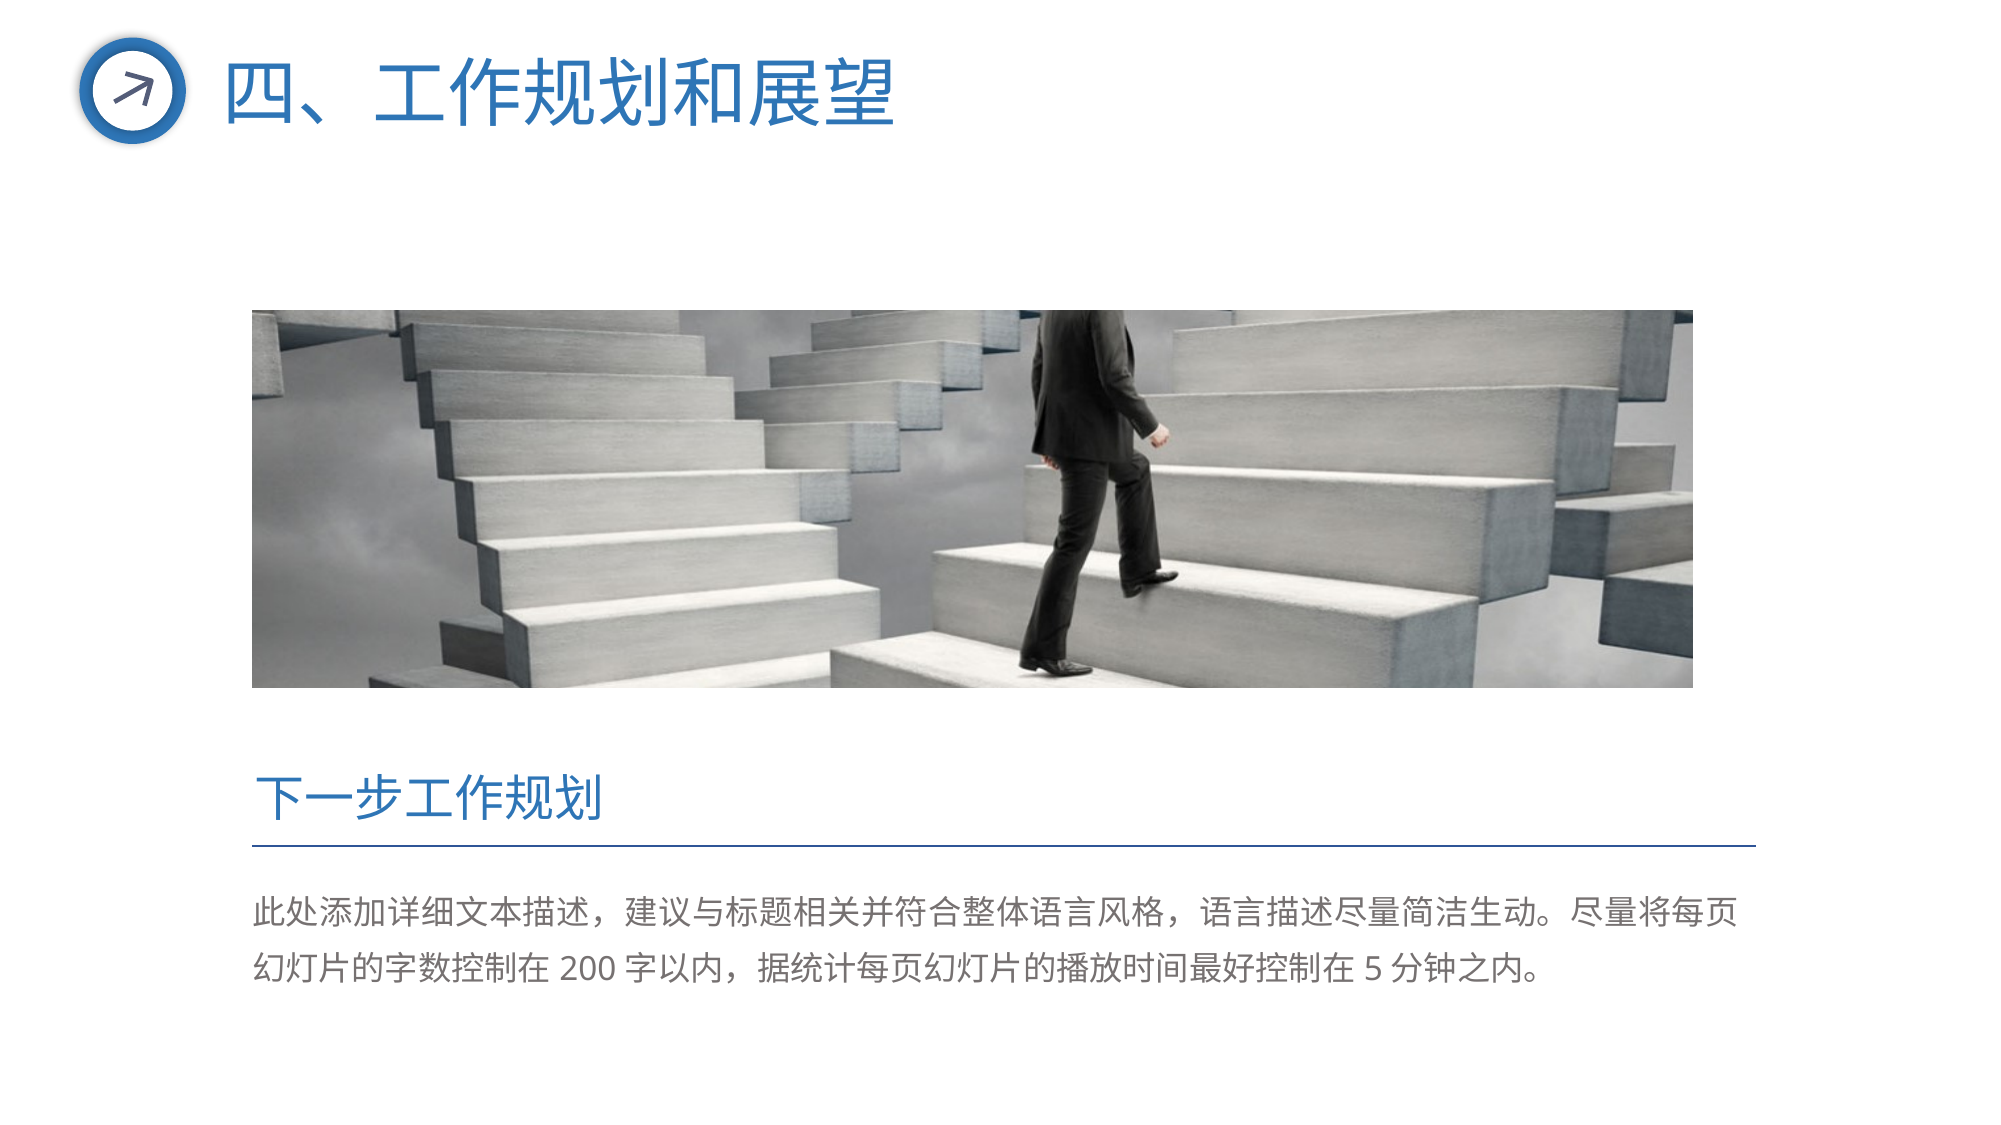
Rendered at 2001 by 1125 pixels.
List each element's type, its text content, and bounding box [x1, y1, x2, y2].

picture [252, 310, 1693, 688]
text_box 四、工作规划和展望 [207, 37, 1060, 143]
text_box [79, 37, 186, 144]
text_box 此处添加详细文本描述，建议与标题相关并符合整体语言风格，语言描述尽量简洁生动。尽量将每页幻灯片的字数控制在200字以内，据统计每页幻灯片的播放时间最好控制在5分钟之内。 [237, 867, 1756, 995]
text_box 下一步工作规划 [239, 759, 620, 834]
